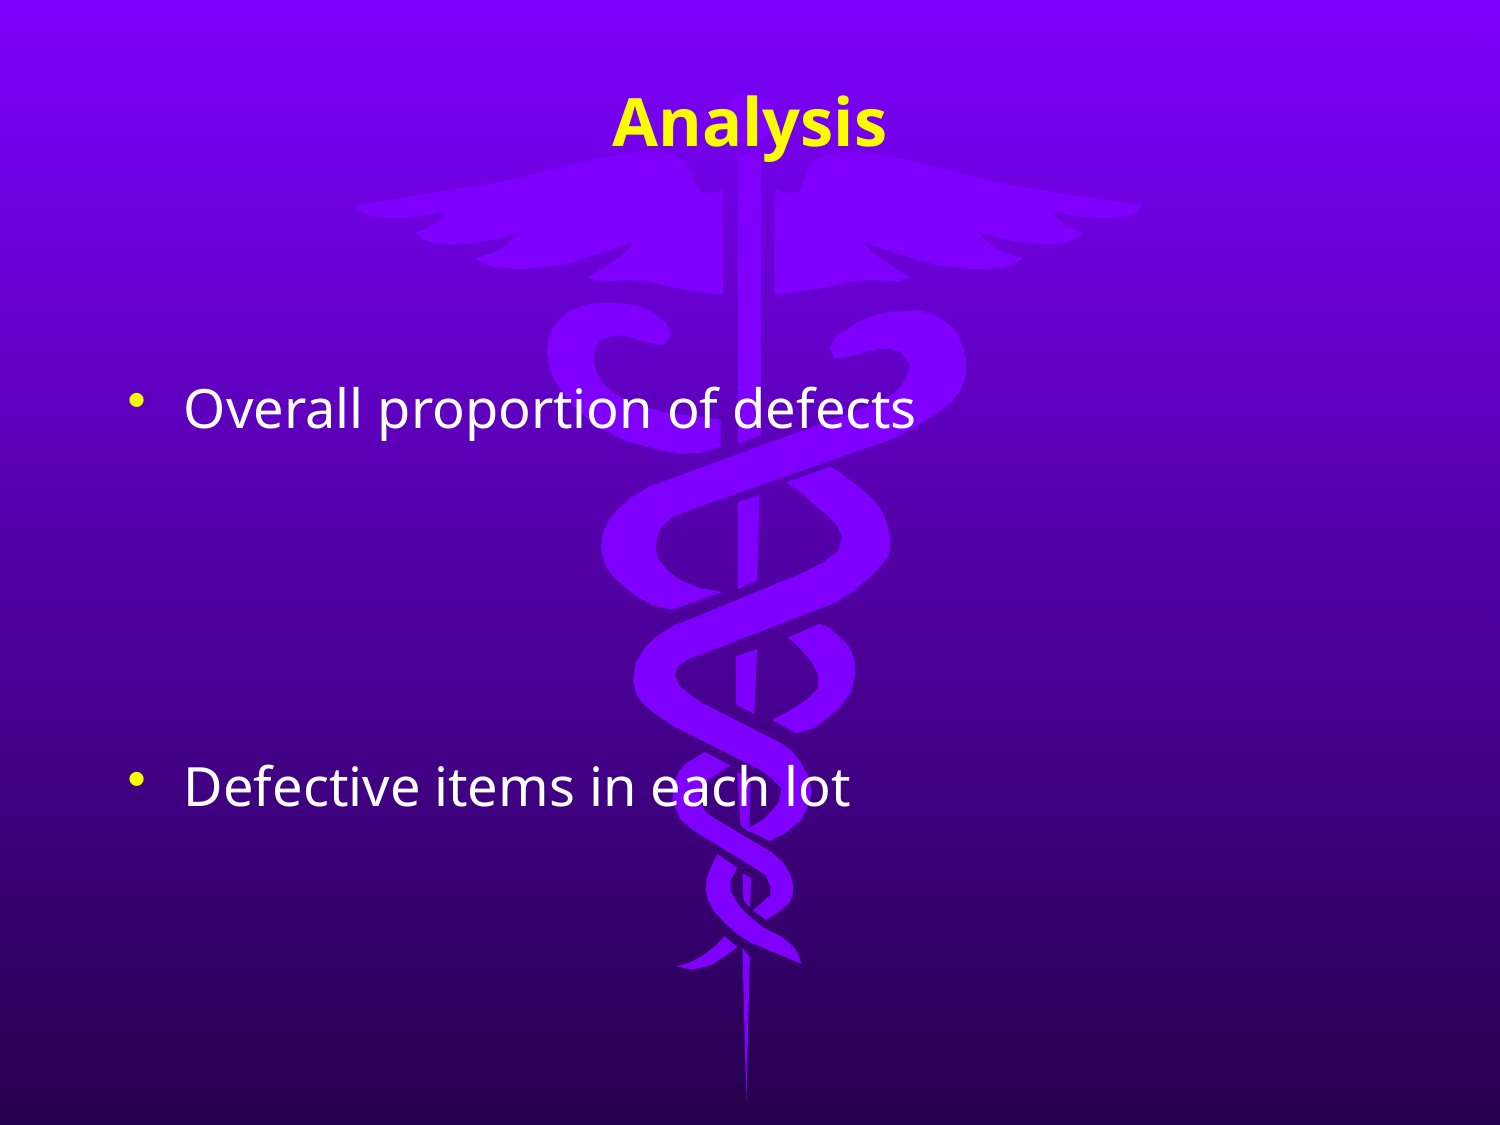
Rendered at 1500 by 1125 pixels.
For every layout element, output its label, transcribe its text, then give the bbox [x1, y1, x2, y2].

list Overall proportion of defects Defective items in each lot [112, 290, 1388, 966]
title Analysis [112, 65, 1388, 254]
